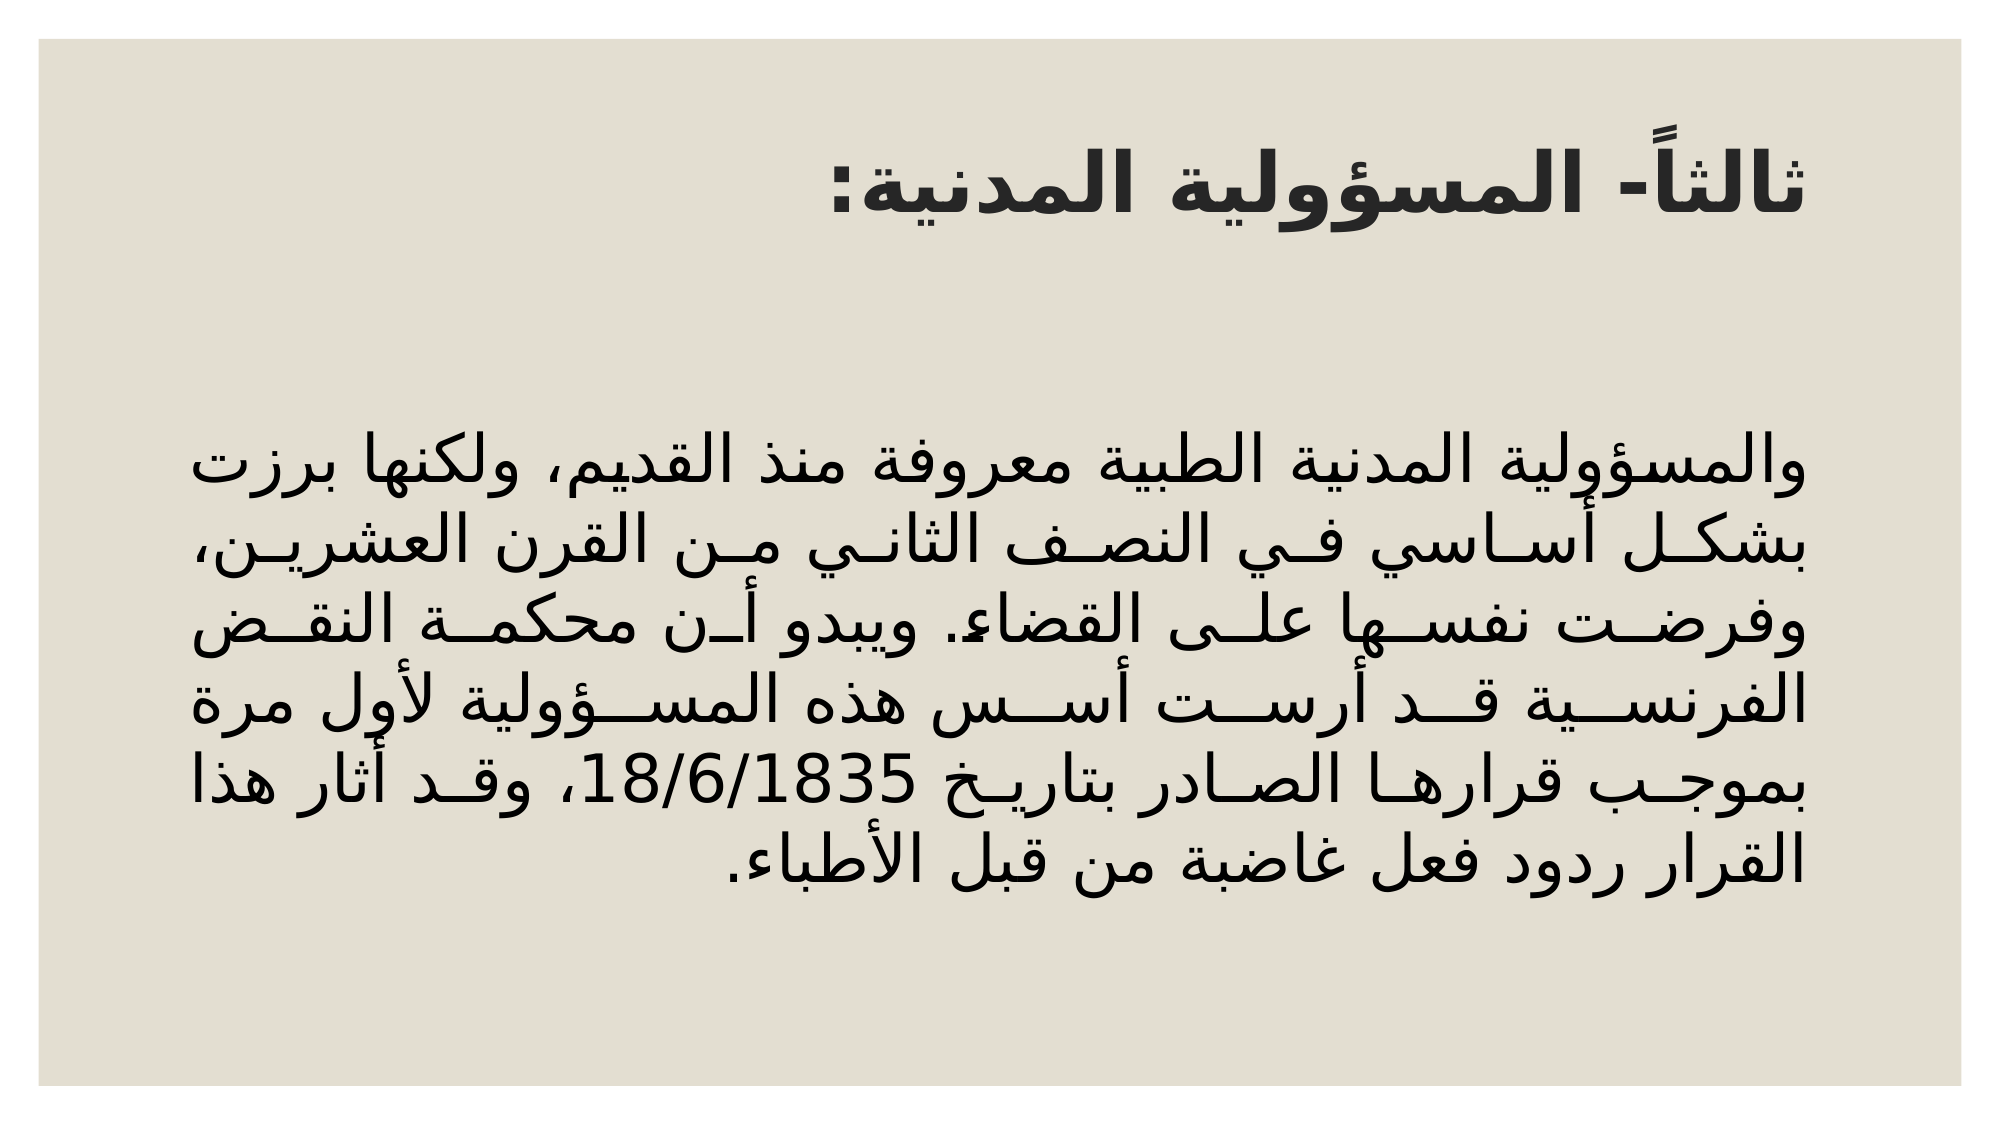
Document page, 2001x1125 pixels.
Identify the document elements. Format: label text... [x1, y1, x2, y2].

list والمسؤولية المدنية الطبية معروفة منذ القديم، ولكنها برزت بشكل أساسي في النصف الثاني من القرن العشرين، وفرضت نفسها على القضاء. ويبدو أن محكمة النقض الفرنسية قد أرست أسس هذه المسؤولية لأول مرة بموجب قرارها الصادر بتاريخ 18/6/1835، وقد أثار هذا القرار ردود فعل غاضبة من قبل الأطباء. [174, 345, 1825, 990]
title ثالثاً- المسؤولية المدنية: [174, 105, 1825, 266]
